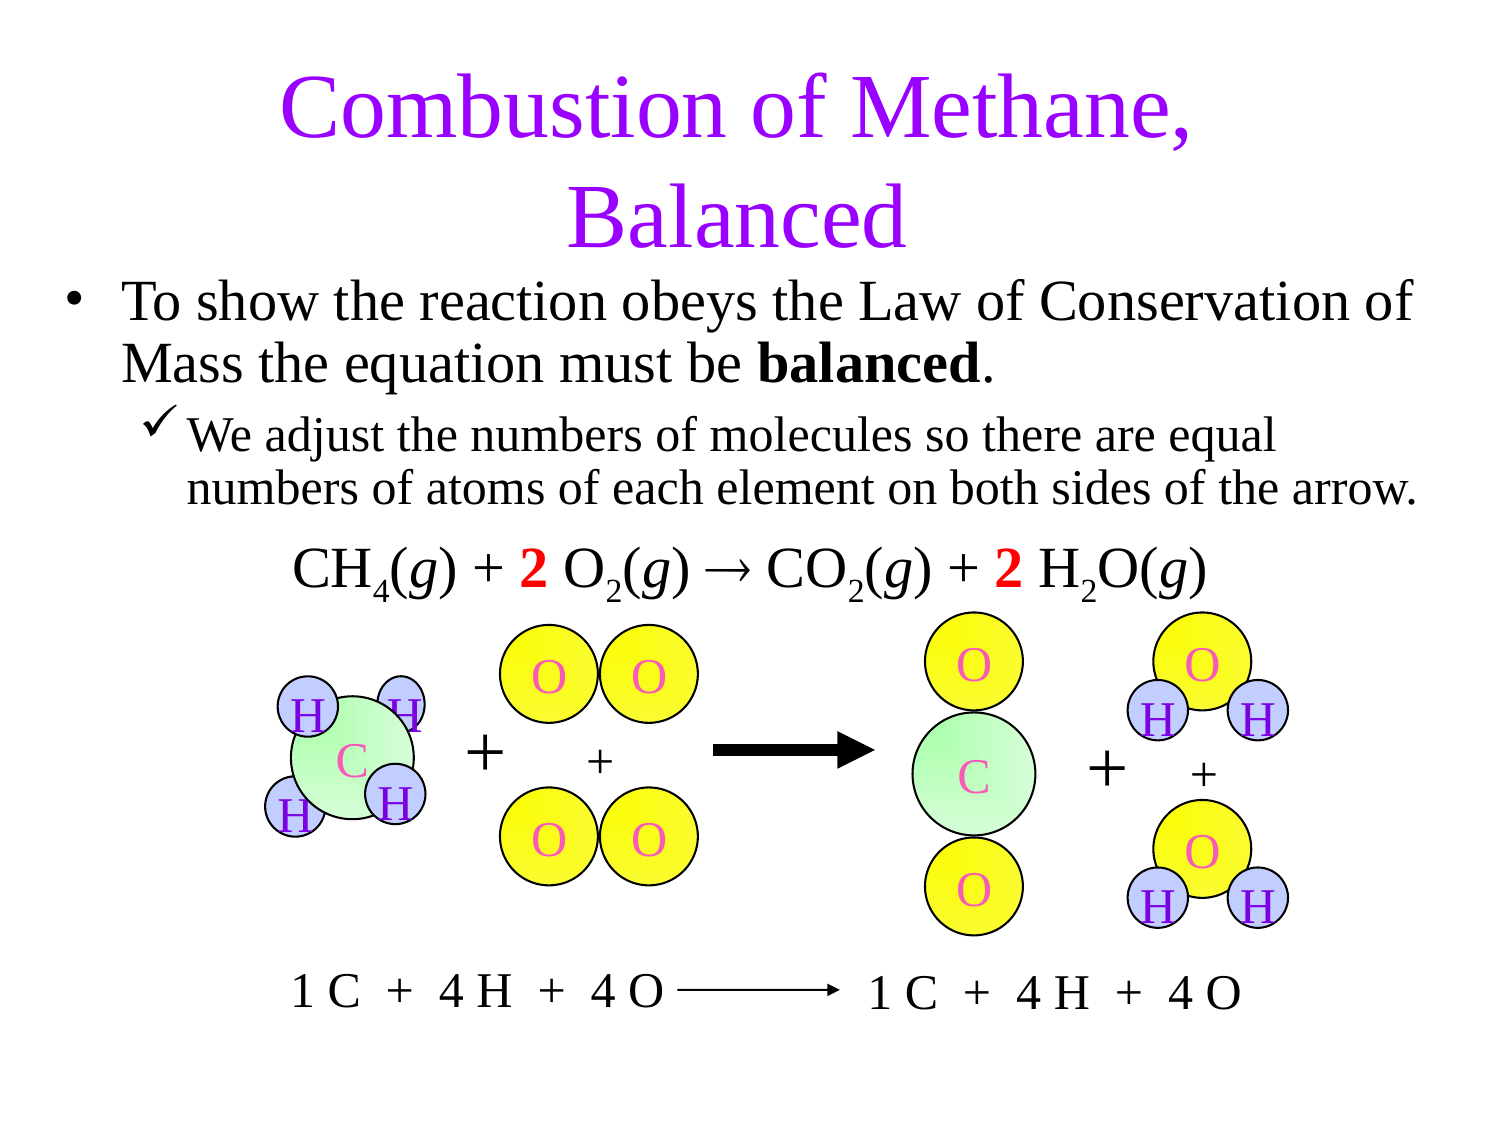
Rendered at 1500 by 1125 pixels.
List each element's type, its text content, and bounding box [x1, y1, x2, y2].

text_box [499, 624, 699, 886]
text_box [274, 949, 1257, 1028]
text_box Combustion of Methane, Balanced [99, 62, 1375, 250]
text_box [1124, 612, 1292, 942]
text_box To show the reaction obeys the Law of Conservation of Mass the equation must be balanced. We adjust the numbers of molecules so there are equal numbers of atoms of each element on both sides of the arrow. CH4(g) + 2 O2(g)  CO2(g) + 2 H2O(g) [49, 262, 1450, 625]
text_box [912, 612, 1122, 936]
text_box [712, 743, 876, 757]
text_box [262, 674, 494, 851]
